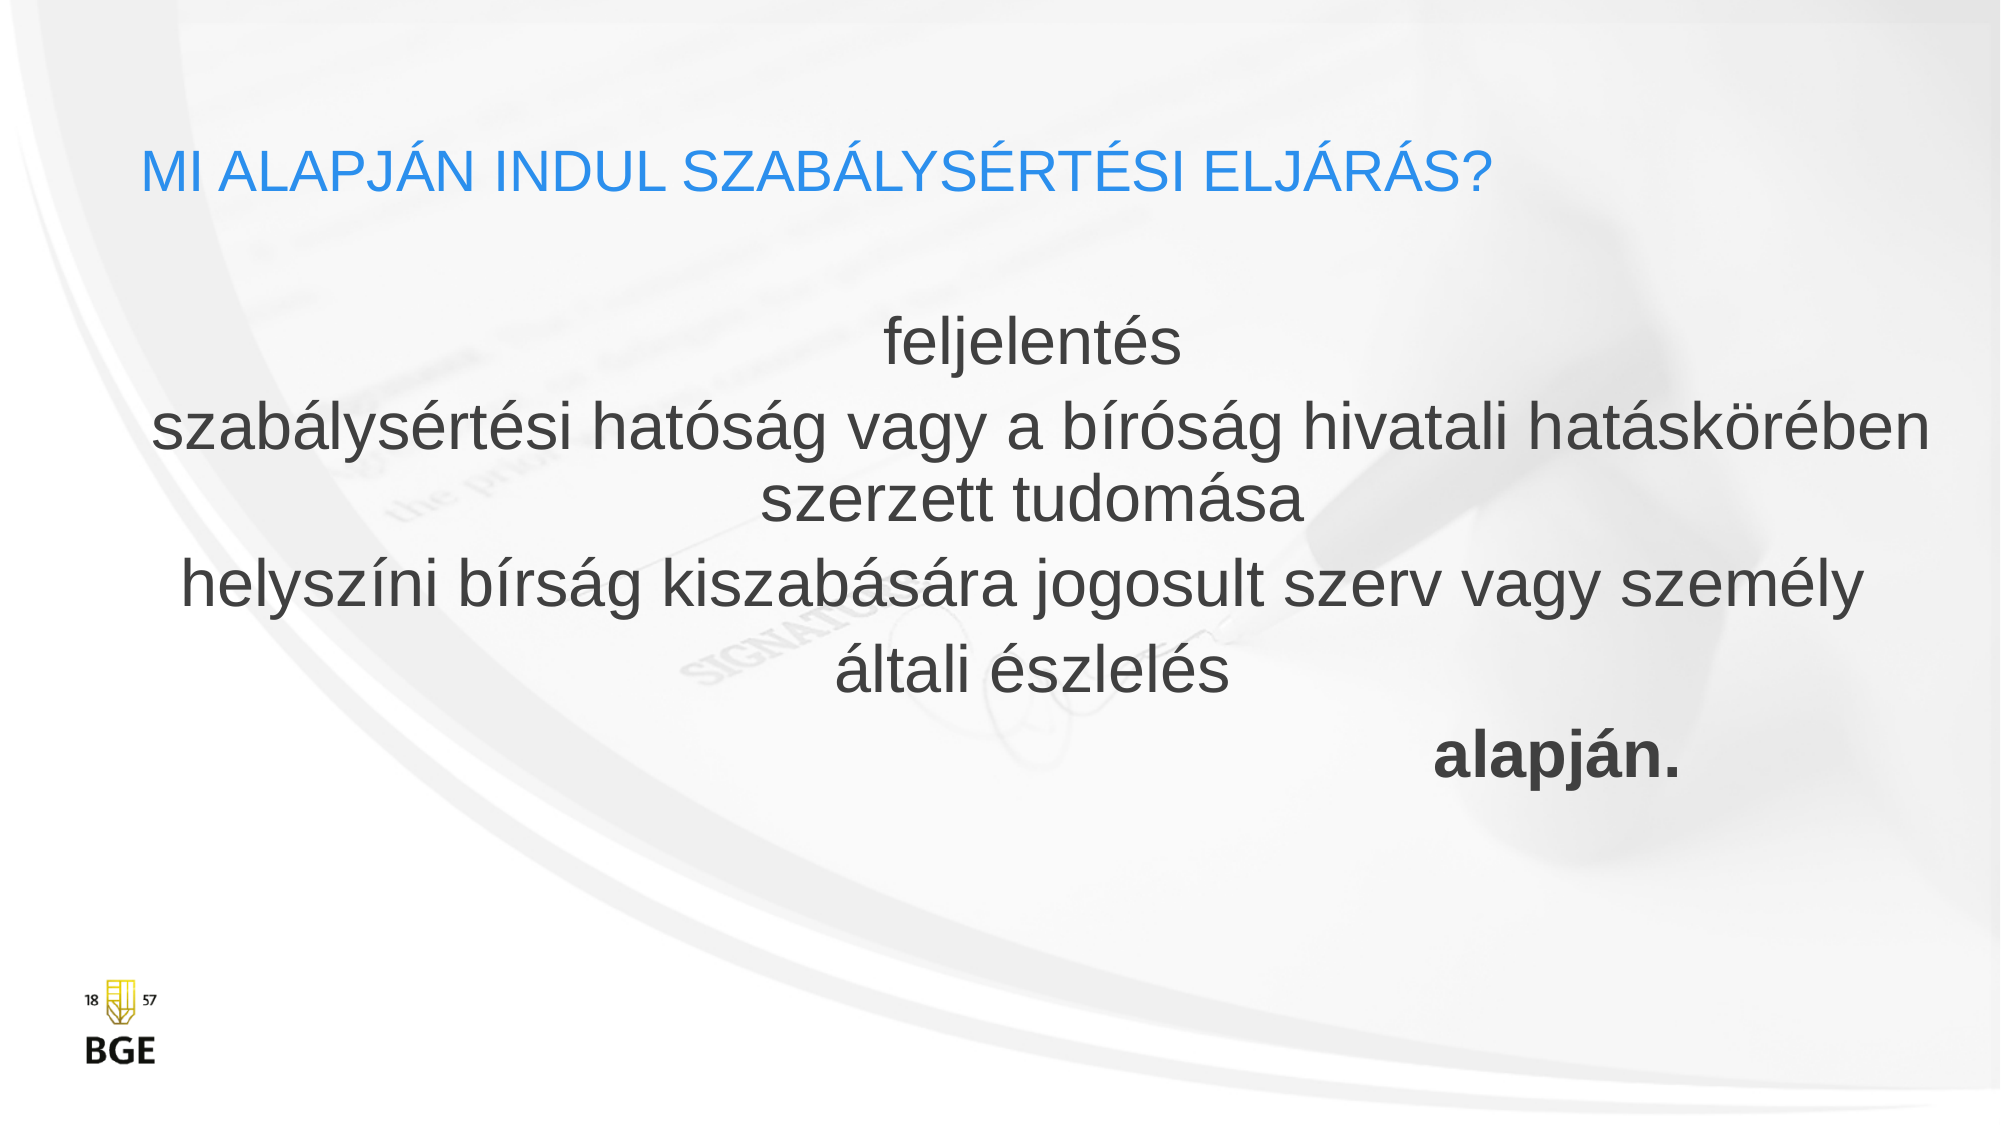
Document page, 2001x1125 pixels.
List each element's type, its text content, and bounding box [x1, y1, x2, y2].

list feljelentés szabálysértési hatóság vagy a bíróság hivatali hatáskörében szerzett tudomása helyszíni bírság kiszabására jogosult szerv vagy személy általi észlelés alapján. [70, 296, 1996, 972]
text_box MI ALAPJÁN INDUL SZABÁLYSÉRTÉSI ELJÁRÁS? [125, 126, 1510, 211]
picture [0, 0, 2001, 1125]
